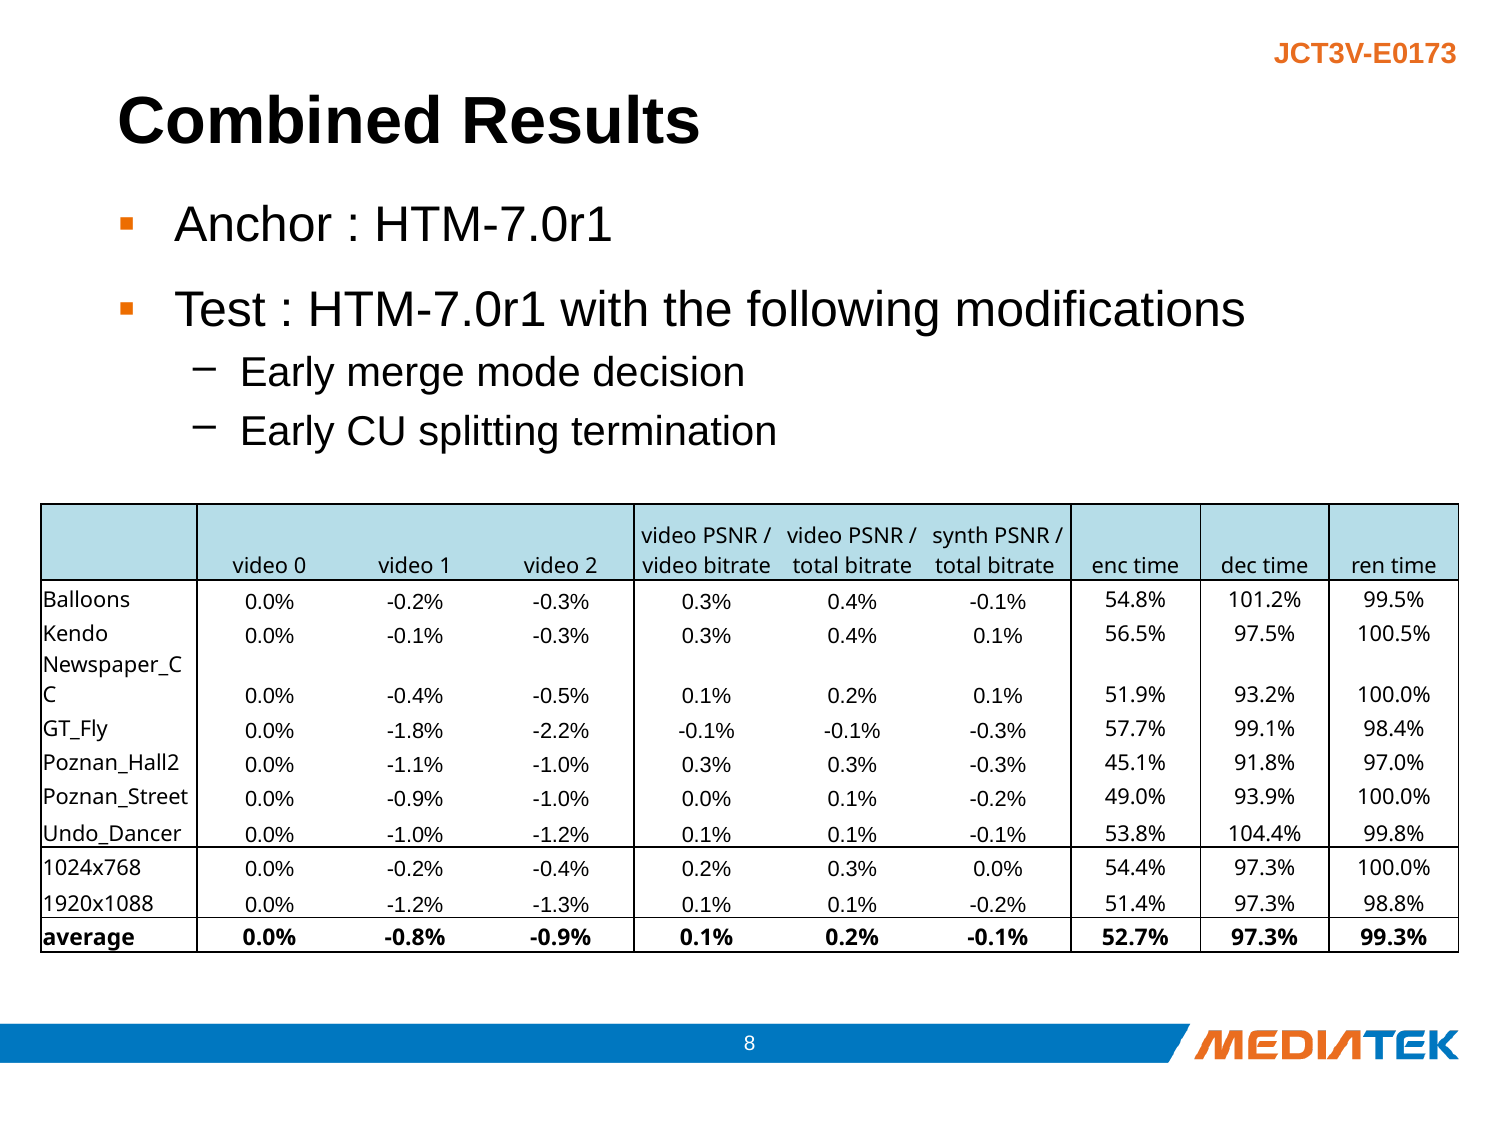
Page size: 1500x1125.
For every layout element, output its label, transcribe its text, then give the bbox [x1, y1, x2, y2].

table_cell 100.0% [1330, 848, 1458, 881]
table_cell 0.0% [198, 614, 342, 648]
table_cell -0.2% [342, 581, 488, 614]
table_cell 0.0% [925, 848, 1070, 881]
table_cell 99.8% [1330, 811, 1458, 846]
table_cell 0.1% [779, 811, 925, 846]
table_cell -0.2% [925, 881, 1070, 917]
table_cell 0.0% [198, 918, 342, 951]
table_cell 0.4% [779, 581, 925, 614]
table_cell 99.1% [1201, 708, 1328, 743]
table_cell 57.7% [1072, 708, 1200, 743]
list Anchor : HTM-7.0r1 Test : HTM-7.0r1 with the following modifications Early merge mode decision Early CU splitting termination [102, 184, 1425, 481]
table_cell 0.0% [198, 581, 342, 614]
table_cell 91.8% [1201, 743, 1328, 777]
table_cell 97.0% [1330, 743, 1458, 777]
table_cell -0.3% [488, 614, 633, 648]
table_cell 1024x768 [42, 848, 196, 881]
table_cell Newspaper_CC [42, 648, 196, 708]
picture [789, 1023, 1459, 1063]
table_cell 0.3% [635, 743, 779, 777]
table_cell 0.0% [198, 811, 342, 846]
table_cell 0.1% [635, 648, 779, 708]
table_cell -1.0% [342, 811, 488, 846]
table_header [42, 505, 196, 579]
table_cell -1.0% [488, 777, 633, 811]
table_cell 0.0% [198, 648, 342, 708]
table_cell 100.0% [1330, 648, 1458, 708]
table_cell 0.2% [779, 648, 925, 708]
table_cell 0.3% [779, 743, 925, 777]
table_cell 104.4% [1201, 811, 1328, 846]
table_cell -1.2% [488, 811, 633, 846]
table_cell 97.3% [1201, 918, 1328, 951]
slide_number 7 [711, 1022, 789, 1090]
table_cell Poznan_Street [42, 777, 196, 811]
table_cell 51.9% [1072, 648, 1200, 708]
table_cell 93.9% [1201, 777, 1328, 811]
table_cell 101.2% [1201, 581, 1328, 614]
table_cell 0.0% [198, 708, 342, 743]
table_cell 0.0% [198, 881, 342, 917]
table_cell -0.5% [488, 648, 633, 708]
table_cell 0.2% [779, 918, 925, 951]
table_cell 99.5% [1330, 581, 1458, 614]
table_cell -0.1% [342, 614, 488, 648]
table_cell 97.5% [1201, 614, 1328, 648]
table_cell 53.8% [1072, 811, 1200, 846]
table_cell -0.4% [488, 848, 633, 881]
table_cell -0.9% [342, 777, 488, 811]
table_cell 0.0% [198, 743, 342, 777]
table_cell -0.2% [342, 848, 488, 881]
table_header video 2 [488, 505, 633, 579]
table_cell average [42, 918, 196, 951]
table_header synth PSNR / total bitrate [925, 505, 1070, 579]
table_header video PSNR / video bitrate [635, 505, 779, 579]
table_cell 45.1% [1072, 743, 1200, 777]
table_cell Poznan_Hall2 [42, 743, 196, 777]
table_cell -0.1% [925, 811, 1070, 846]
table_cell 0.3% [635, 581, 779, 614]
table_cell 0.4% [779, 614, 925, 648]
table_cell 0.1% [635, 881, 779, 917]
table_cell -0.3% [925, 708, 1070, 743]
table_cell -0.1% [925, 918, 1070, 951]
table_cell 51.4% [1072, 881, 1200, 917]
table_cell 0.1% [635, 811, 779, 846]
table_cell -2.2% [488, 708, 633, 743]
table_cell 56.5% [1072, 614, 1200, 648]
table_cell 0.1% [925, 648, 1070, 708]
title Combined Results [101, 62, 1425, 172]
table_cell 0.0% [635, 777, 779, 811]
table_cell Kendo [42, 614, 196, 648]
table_cell Undo_Dancer [42, 811, 196, 846]
table_cell Balloons [42, 581, 196, 614]
table_cell 97.3% [1201, 881, 1328, 917]
table_cell 54.8% [1072, 581, 1200, 614]
table_cell -0.1% [925, 581, 1070, 614]
table_cell 98.8% [1330, 881, 1458, 917]
table_cell -0.3% [925, 743, 1070, 777]
table_cell 0.2% [635, 848, 779, 881]
table_cell -0.4% [342, 648, 488, 708]
table_cell -1.8% [342, 708, 488, 743]
table_cell -1.1% [342, 743, 488, 777]
table_cell 0.3% [635, 614, 779, 648]
table_cell -0.8% [342, 918, 488, 951]
table_cell -0.3% [488, 581, 633, 614]
table_cell -0.2% [925, 777, 1070, 811]
table_cell 97.3% [1201, 848, 1328, 881]
table_cell 0.1% [779, 881, 925, 917]
table_cell 100.0% [1330, 777, 1458, 811]
table_cell GT_Fly [42, 708, 196, 743]
table_cell -1.3% [488, 881, 633, 917]
table_header enc time [1072, 505, 1200, 579]
table_cell 93.2% [1201, 648, 1328, 708]
table_cell 0.0% [198, 777, 342, 811]
table_cell 0.1% [925, 614, 1070, 648]
table_cell -1.0% [488, 743, 633, 777]
table_cell -1.2% [342, 881, 488, 917]
table_cell 99.3% [1330, 918, 1458, 951]
table_header video PSNR / total bitrate [779, 505, 925, 579]
table_cell 49.0% [1072, 777, 1200, 811]
table_header ren time [1330, 505, 1458, 579]
table_cell 0.1% [635, 918, 779, 951]
table_cell -0.9% [488, 918, 633, 951]
table_cell -0.1% [635, 708, 779, 743]
table_cell 0.3% [779, 848, 925, 881]
table_cell -0.1% [779, 708, 925, 743]
table_header video 1 [342, 505, 488, 579]
table_cell 54.4% [1072, 848, 1200, 881]
picture [0, 1023, 711, 1063]
table_cell 100.5% [1330, 614, 1458, 648]
table_cell 52.7% [1072, 918, 1200, 951]
table_header dec time [1201, 505, 1328, 579]
table_cell 98.4% [1330, 708, 1458, 743]
table_cell 1920x1088 [42, 881, 196, 917]
table_cell 0.0% [198, 848, 342, 881]
table_cell 0.1% [779, 777, 925, 811]
table_header video 0 [198, 505, 342, 579]
